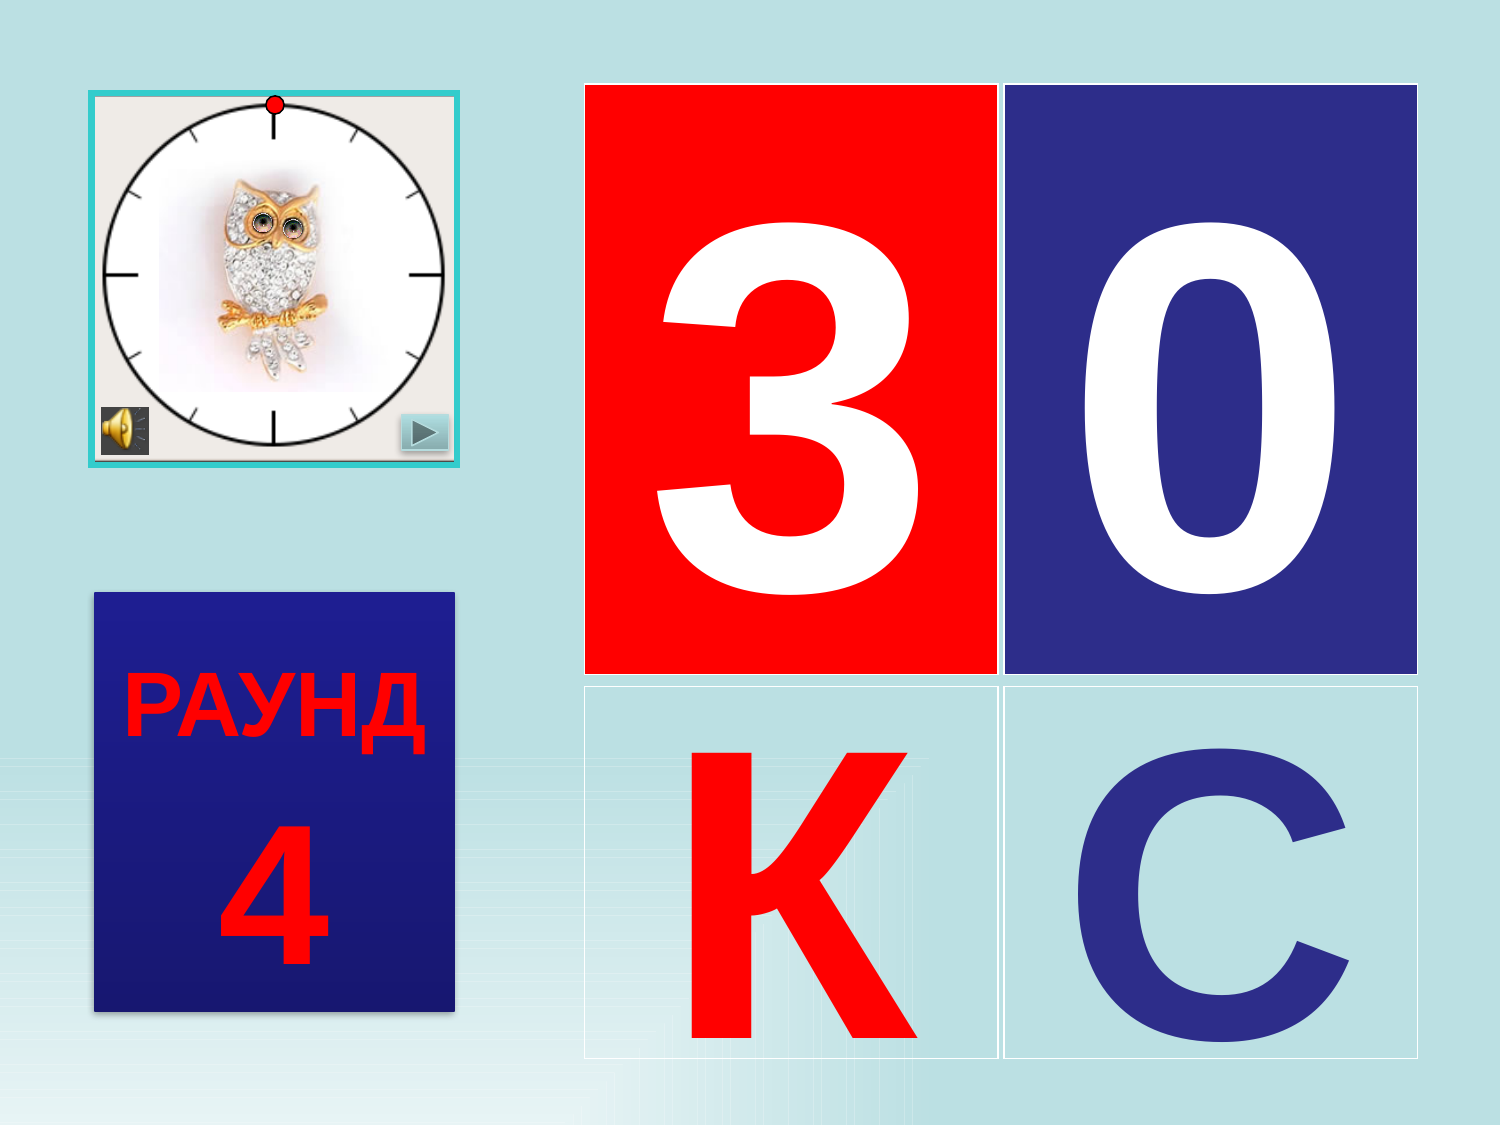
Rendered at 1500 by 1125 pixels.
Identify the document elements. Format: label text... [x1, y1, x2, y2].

text_box РАУНД 4 [94, 592, 455, 1012]
text_box К [584, 686, 998, 1059]
text_box 3 [584, 84, 999, 675]
text_box С [1004, 686, 1418, 1059]
picture [95, 96, 454, 462]
text_box 0 [1004, 84, 1418, 675]
